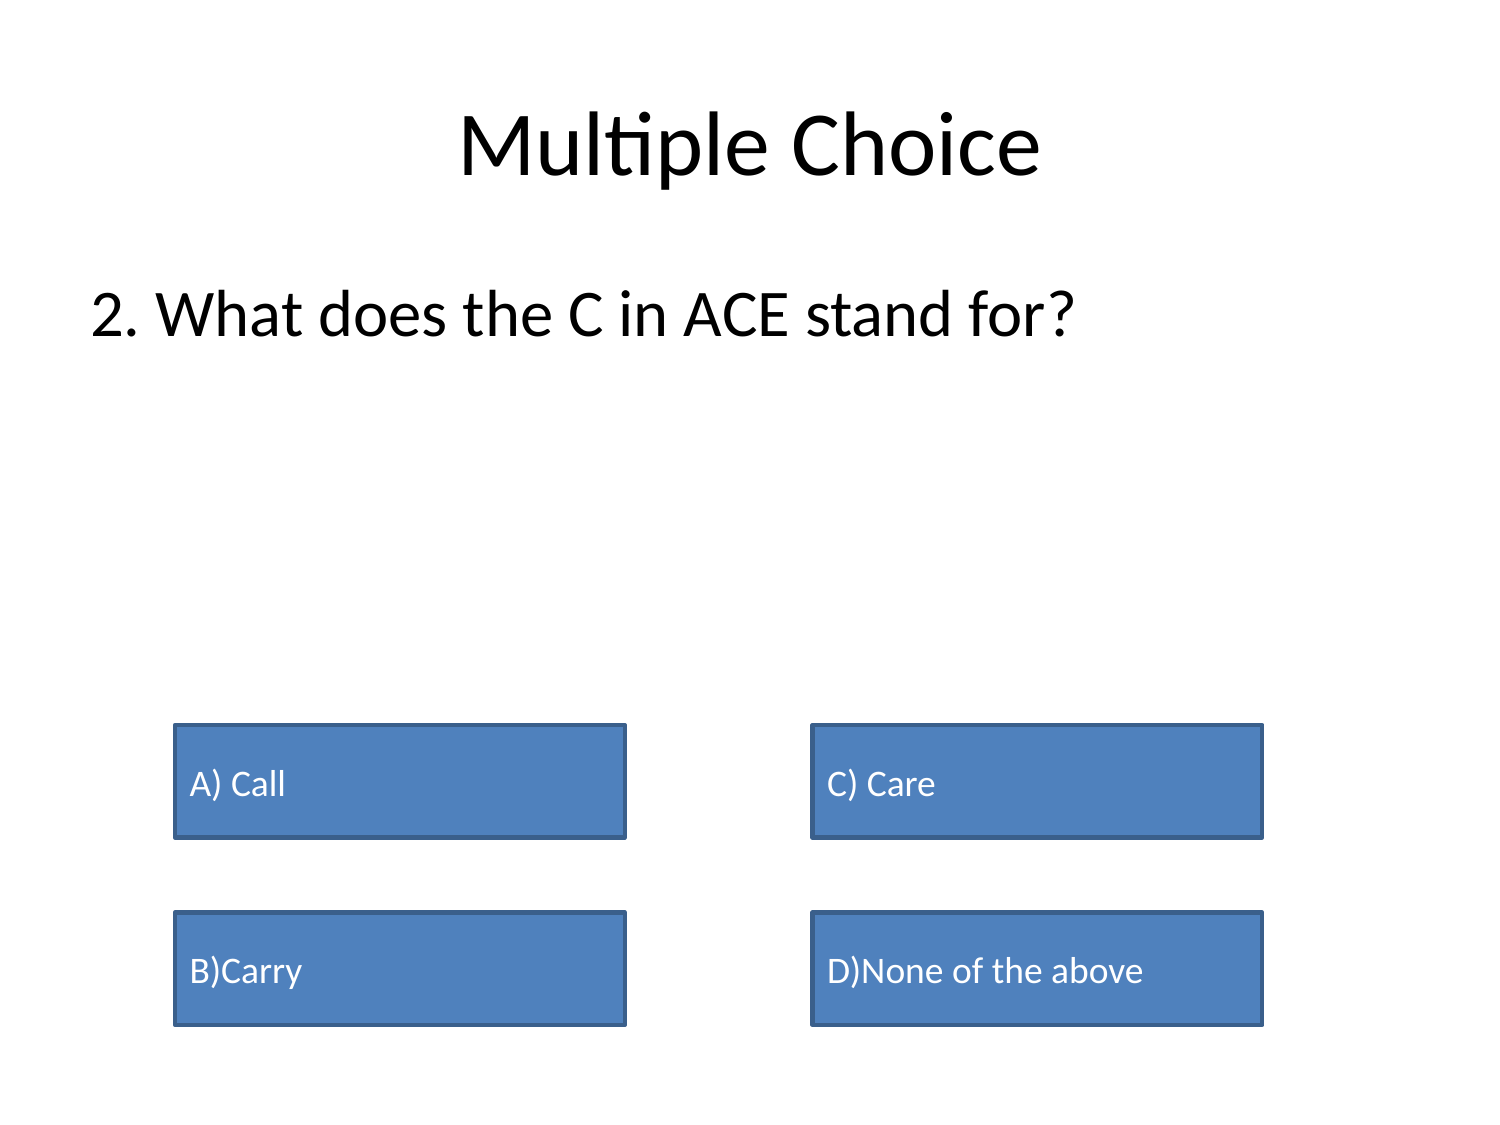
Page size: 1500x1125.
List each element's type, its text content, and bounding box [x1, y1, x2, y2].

text_box C) Care [810, 723, 1264, 840]
list 2. What does the C in ACE stand for? [75, 262, 1425, 1005]
text_box B)Carry [173, 910, 627, 1027]
text_box A) Call [173, 723, 627, 840]
title Multiple Choice [75, 45, 1425, 233]
text_box D)None of the above [810, 910, 1264, 1027]
